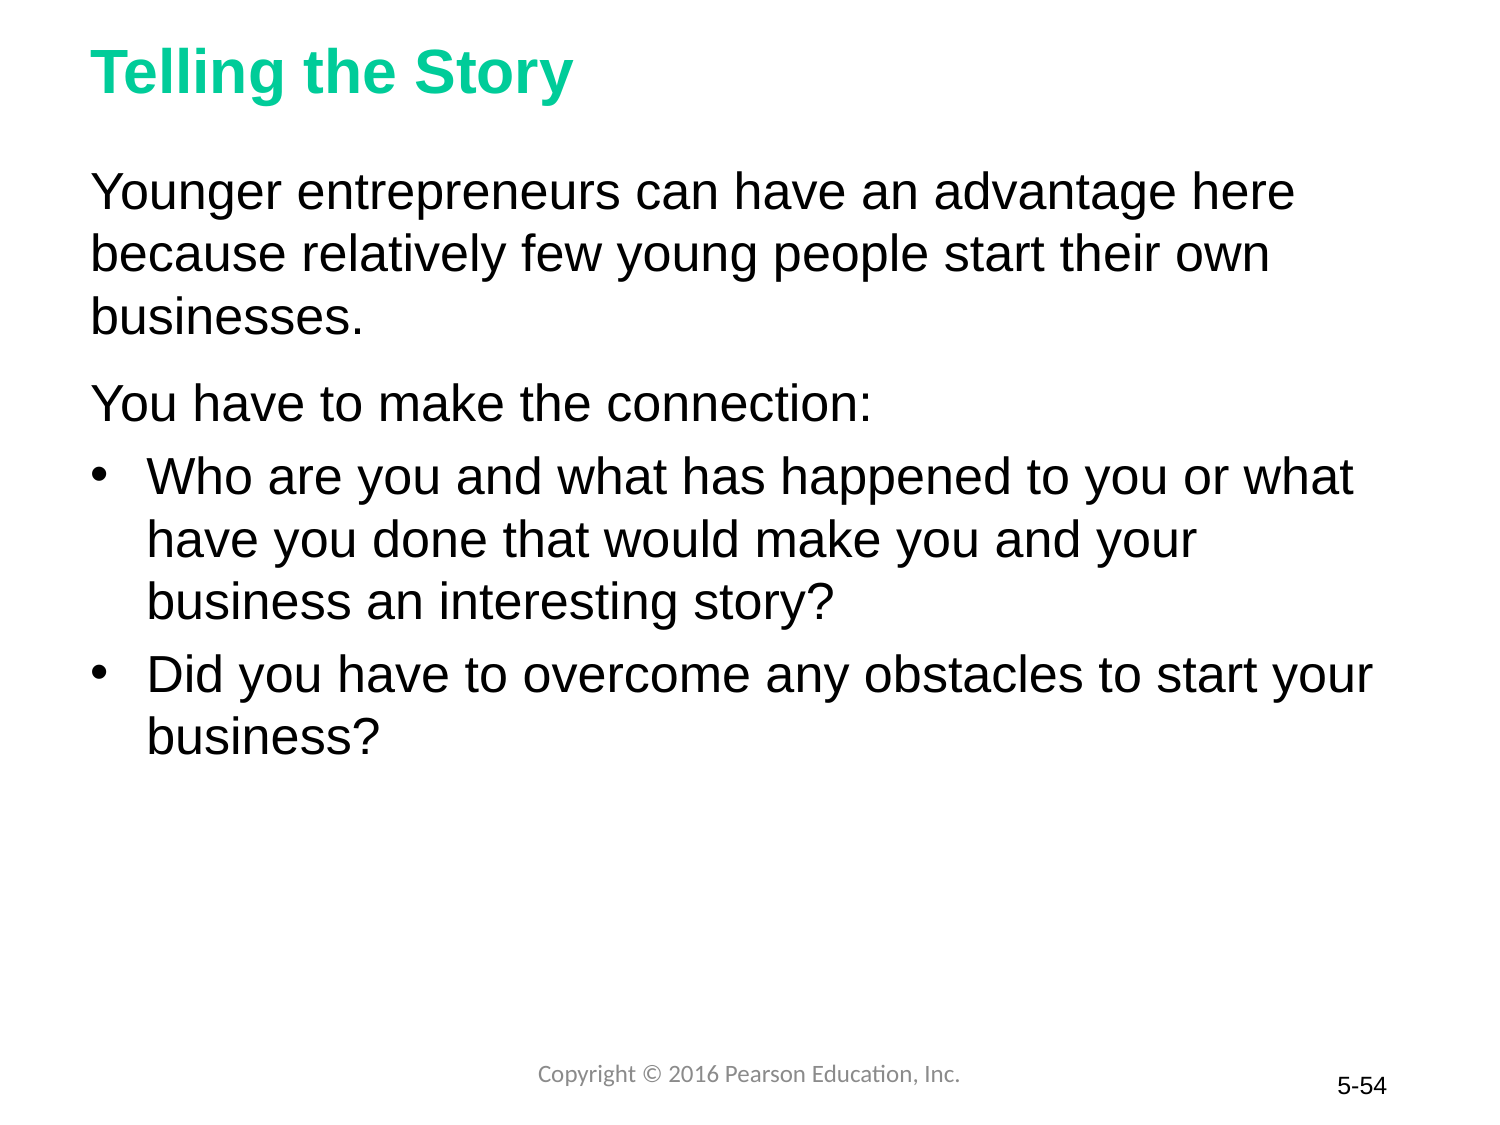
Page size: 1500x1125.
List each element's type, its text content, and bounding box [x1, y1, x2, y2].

title Telling the Story [75, 0, 1425, 149]
list Younger entrepreneurs can have an advantage here because relatively few young people start their own businesses. You have to make the connection: Who are you and what has happened to you or what have you done that would make you and your business an interesting story? Did you have to overcome any obstacles to start your business? [75, 149, 1425, 1050]
footer Copyright © 2016 Pearson Education, Inc. [512, 1042, 988, 1103]
